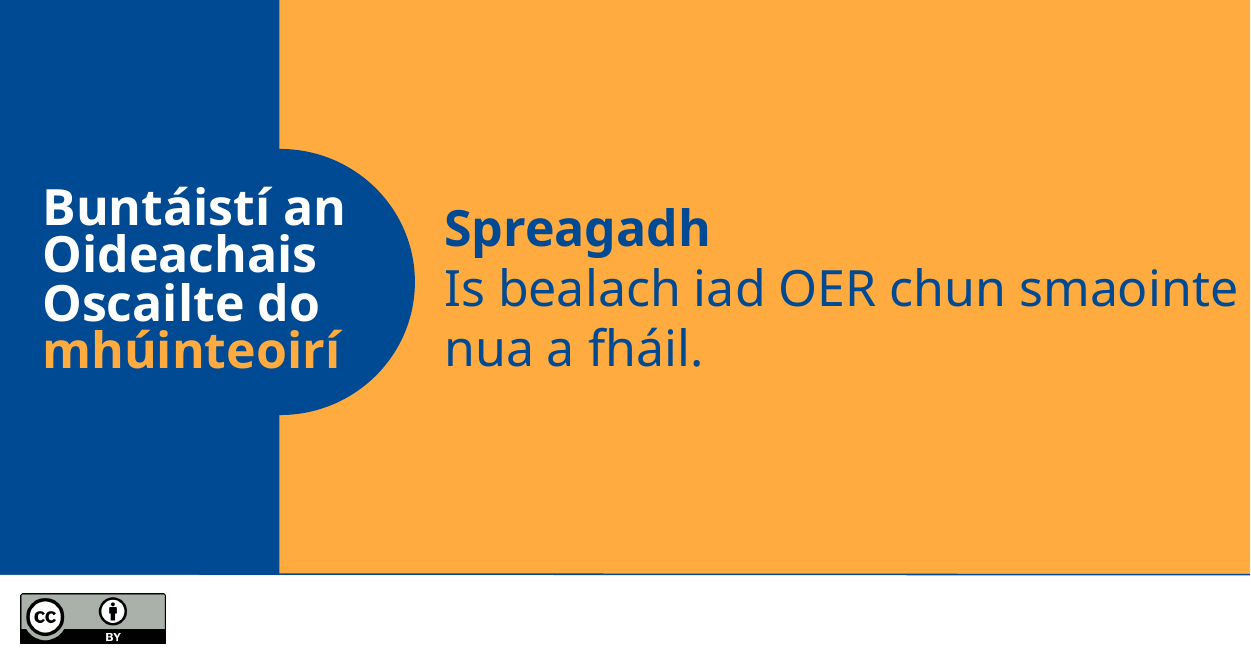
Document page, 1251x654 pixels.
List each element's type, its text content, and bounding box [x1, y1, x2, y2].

text_box Spreagadh Is bealach iad OER chun smaointe nua a fháil. [429, 181, 1250, 392]
text_box Buntáistí an Oideachais Oscailte do mhúinteoirí [27, 171, 368, 394]
text_box [206, 148, 355, 171]
text_box [0, 582, 1250, 654]
text_box [207, 394, 353, 416]
text_box [0, 0, 280, 573]
picture [20, 592, 166, 645]
text_box [368, 181, 415, 383]
